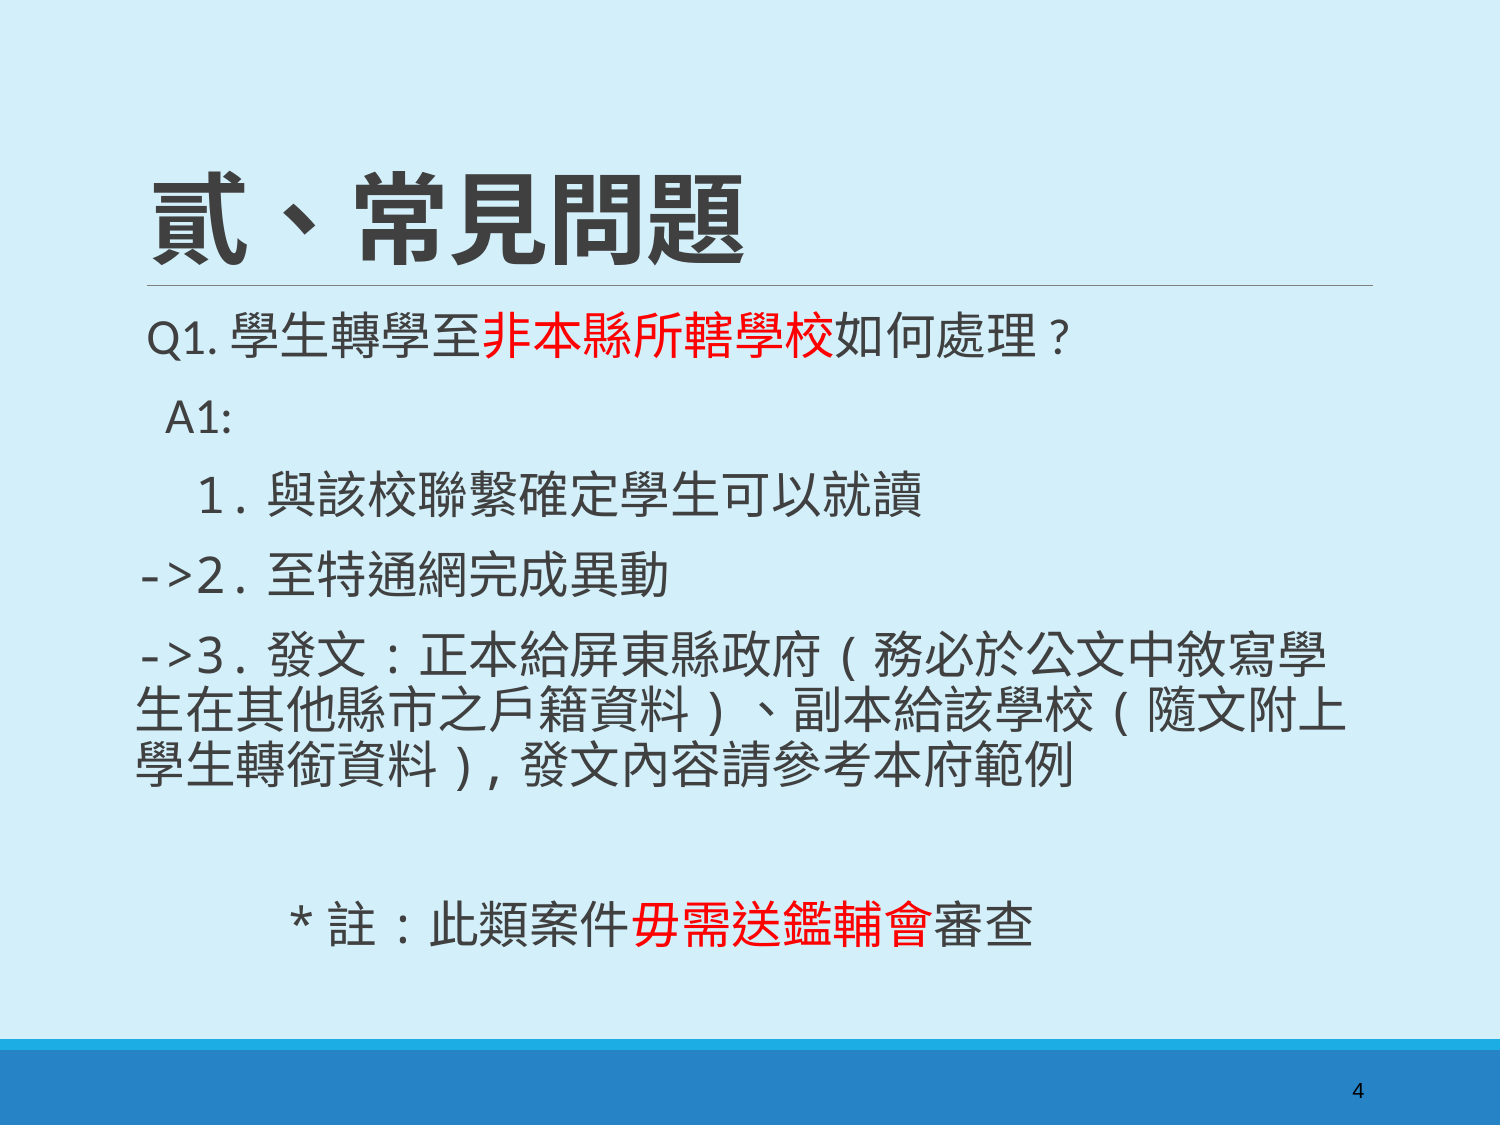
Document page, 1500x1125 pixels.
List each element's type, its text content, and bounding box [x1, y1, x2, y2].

slide_number 4 [1217, 1059, 1380, 1120]
title 貳、常見問題 [134, 47, 1373, 285]
list Q1.學生轉學至非本縣所轄學校如何處理? A1: 1.與該校聯繫確定學生可以就讀 ->2.至特通網完成異動 ->3.發文:正本給屏東縣政府(務必於公文中敘寫學生在其他縣市之戶籍資料)、副本給該學校(隨文附上學生轉銜資料),發文內容請參考本府範例 *註:此類案件毋需送鑑輔會審查 [134, 302, 1373, 963]
